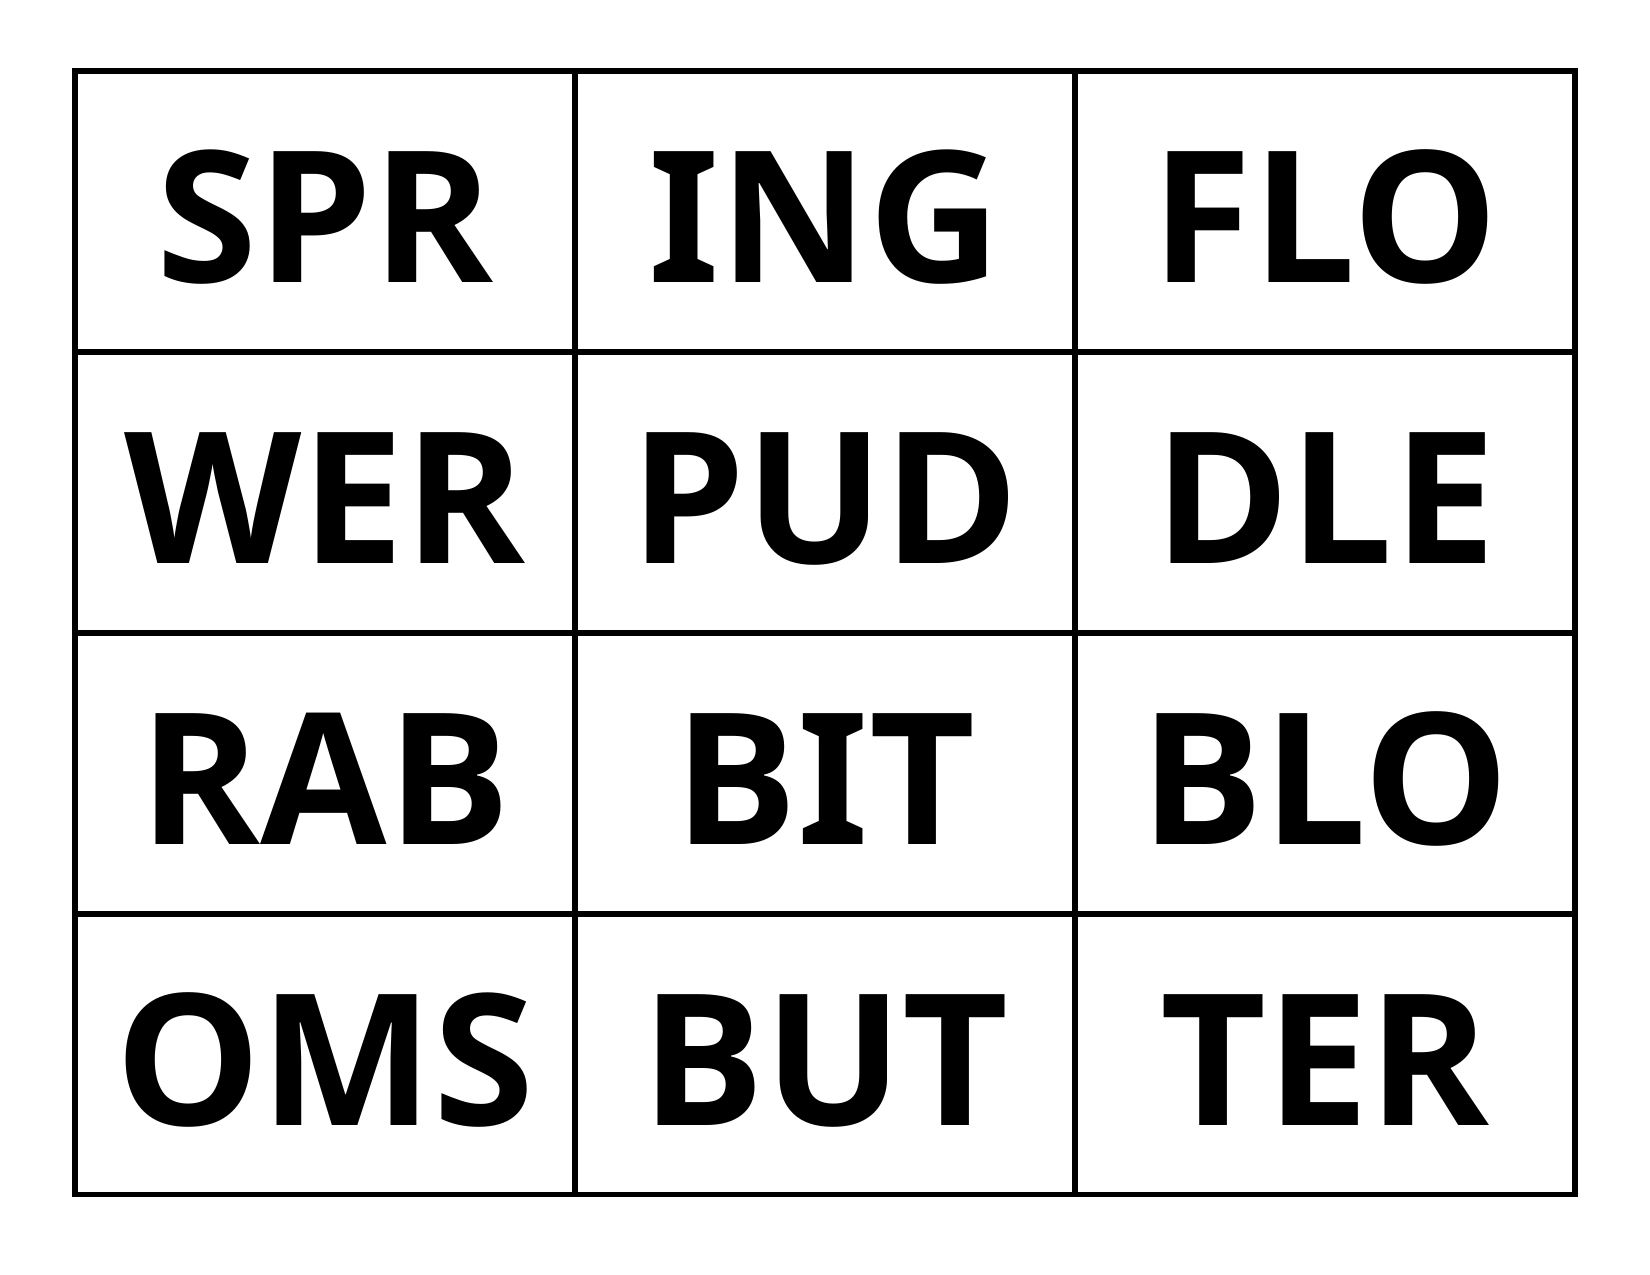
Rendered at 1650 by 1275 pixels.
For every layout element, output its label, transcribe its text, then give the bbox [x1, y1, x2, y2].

table_cell PUD [578, 355, 1072, 630]
table_cell WER [78, 355, 572, 630]
table_cell OMS [78, 917, 572, 1192]
table_header SPR [78, 74, 572, 349]
table_cell BLO [1078, 636, 1572, 911]
table_cell TER [1078, 917, 1572, 1192]
table_header ING [578, 74, 1072, 349]
table_cell DLE [1078, 355, 1572, 630]
table_cell BUT [578, 917, 1072, 1192]
table_header FLO [1078, 74, 1572, 349]
table_cell BIT [578, 636, 1072, 911]
table_cell RAB [78, 636, 572, 911]
